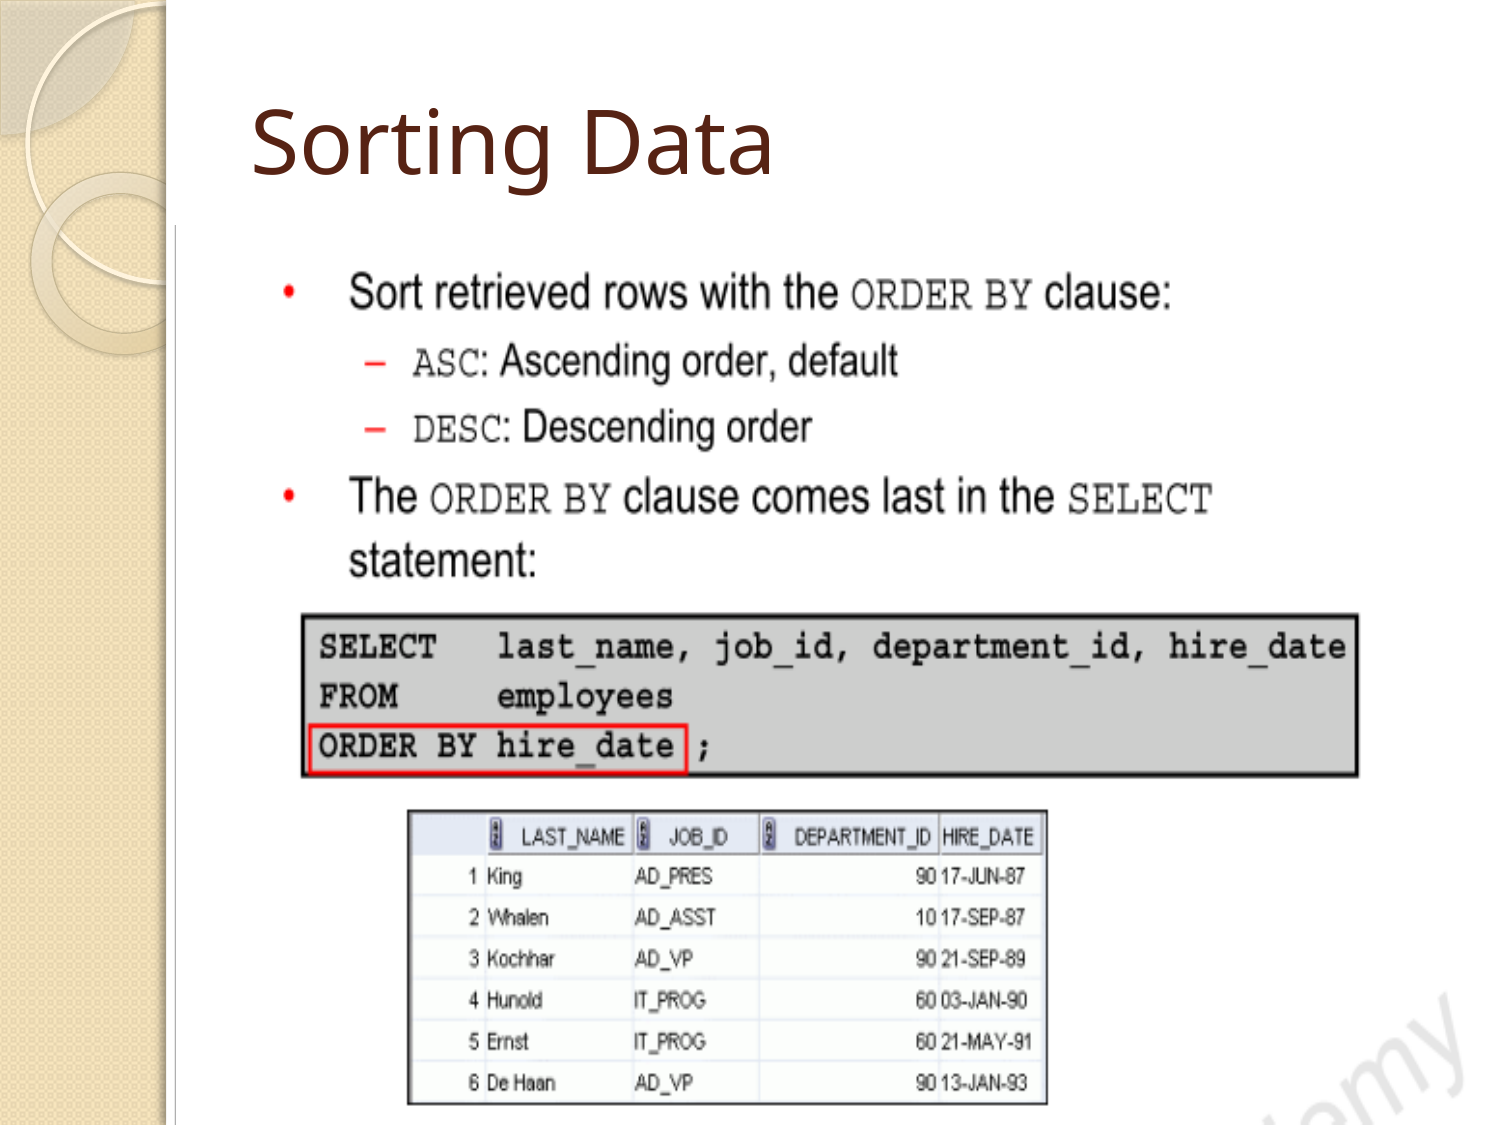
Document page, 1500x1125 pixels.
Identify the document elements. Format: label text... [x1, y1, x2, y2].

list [174, 224, 1500, 1125]
title Sorting Data [235, 45, 1466, 221]
